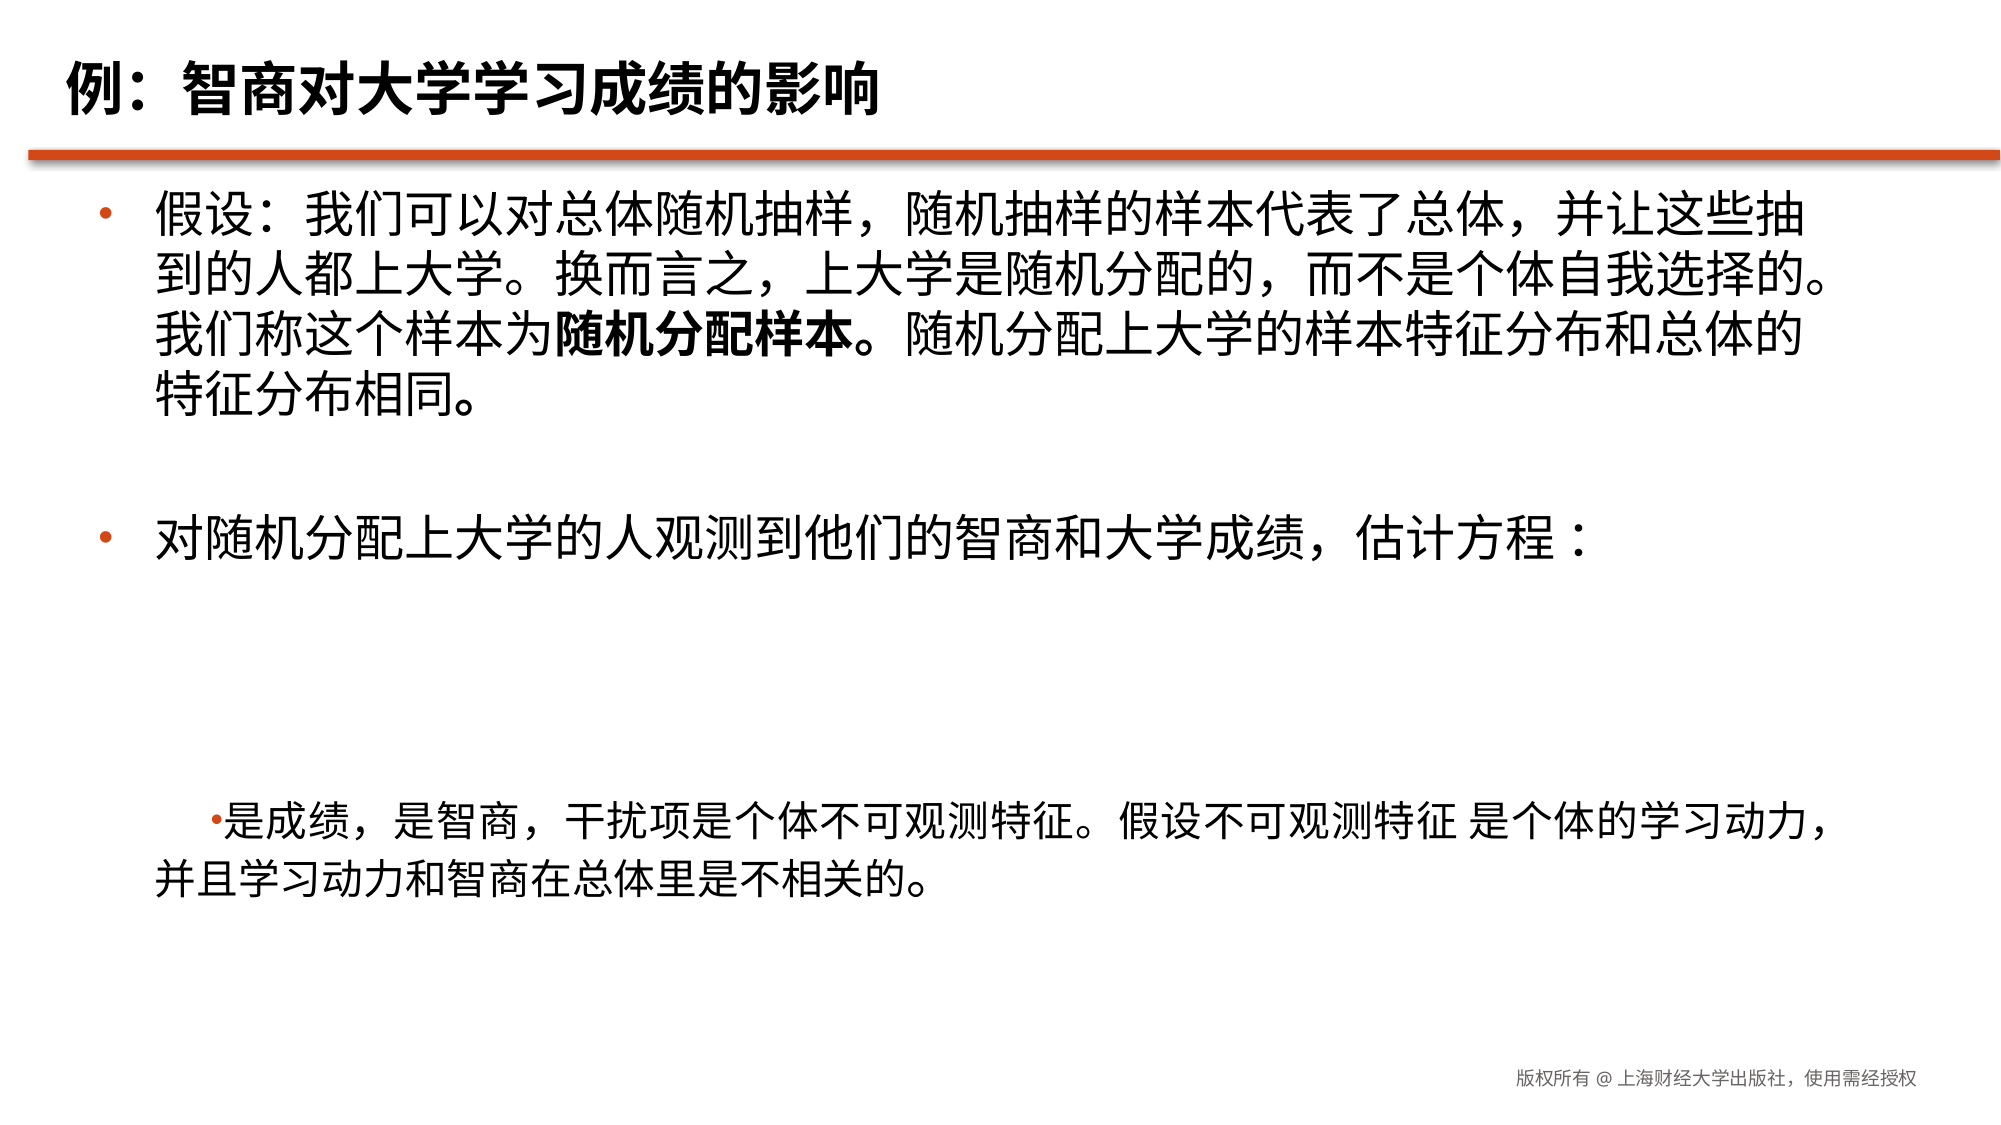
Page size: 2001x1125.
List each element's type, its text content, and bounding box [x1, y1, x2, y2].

title 例：智商对大学学习成绩的影响 [50, 50, 1825, 138]
footer 版权所有@上海财经大学出版社，使用需经授权 [1483, 1046, 1950, 1109]
